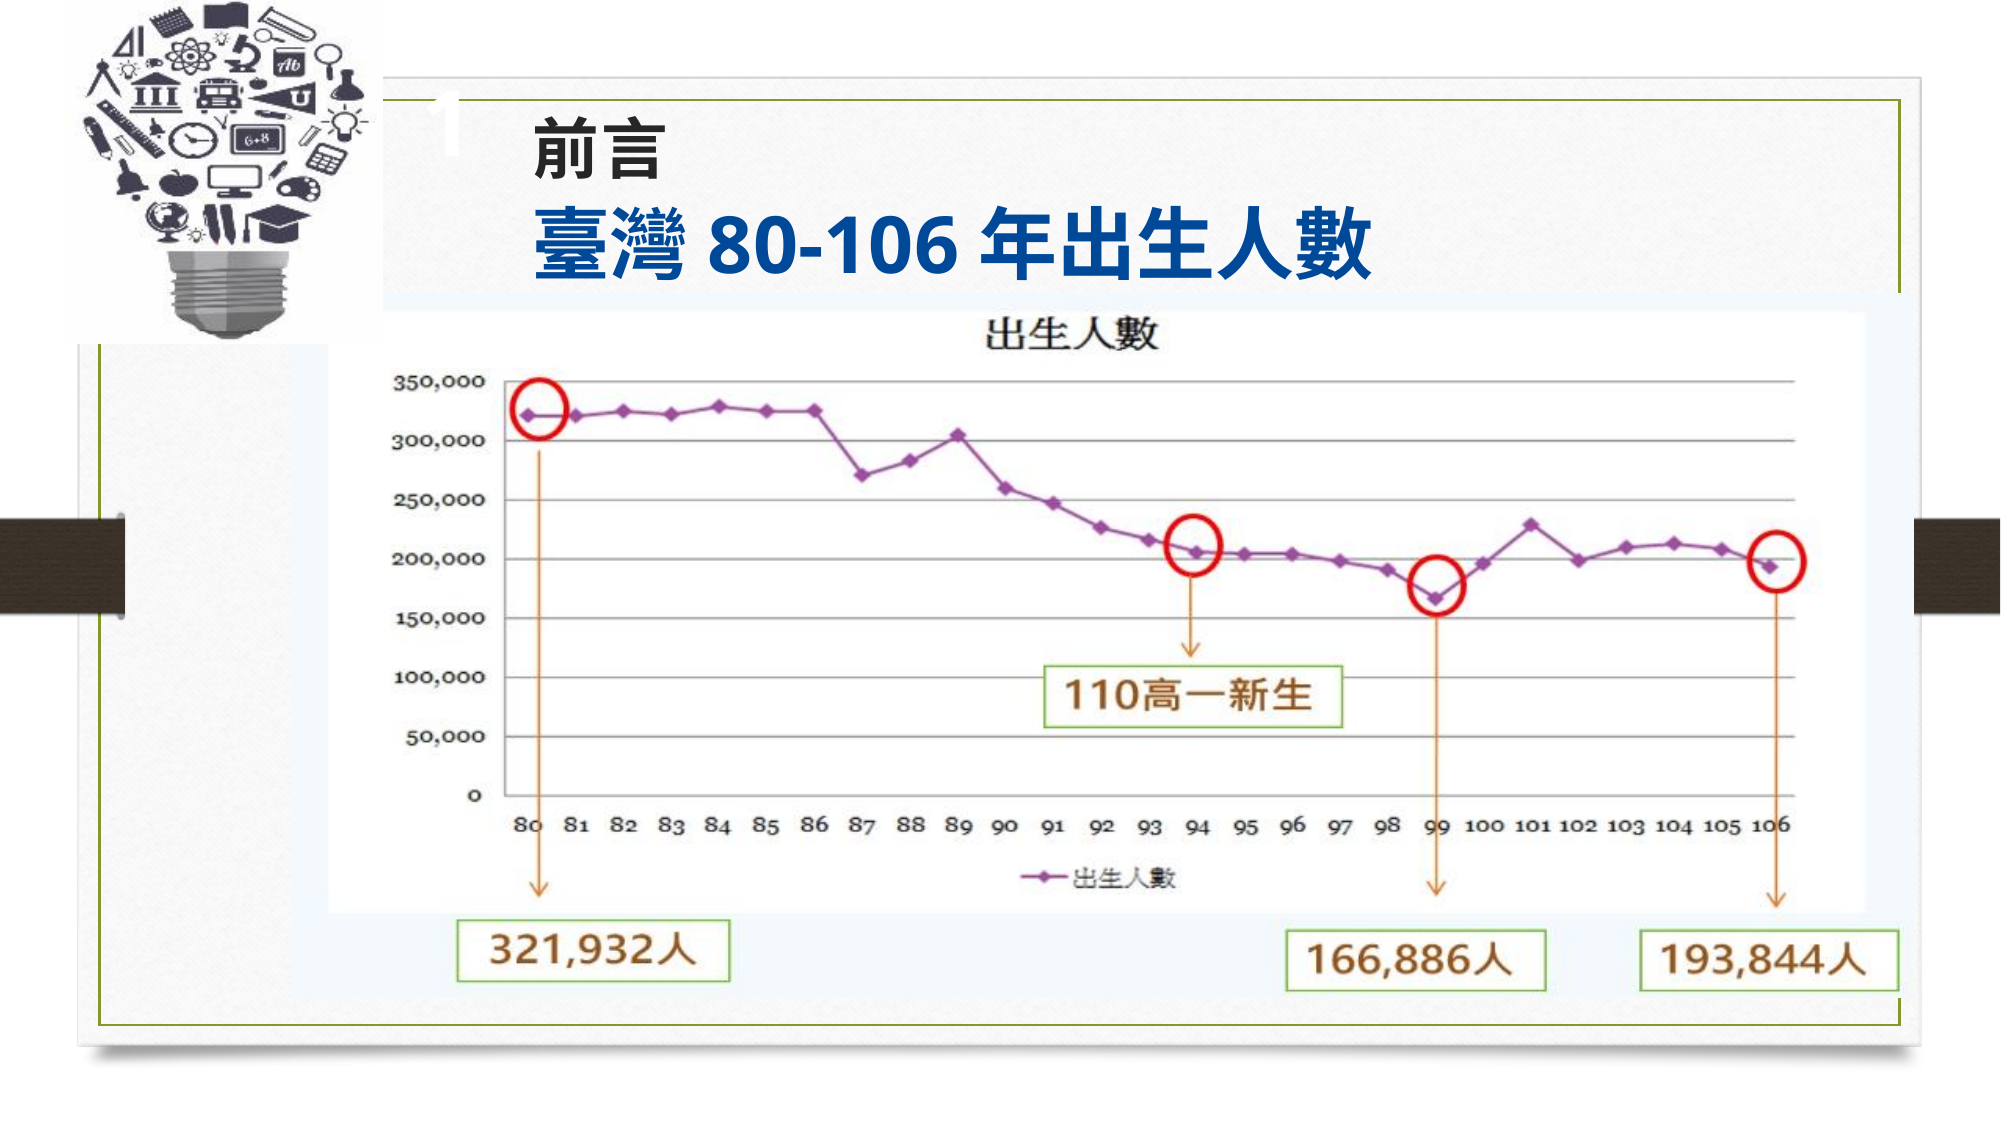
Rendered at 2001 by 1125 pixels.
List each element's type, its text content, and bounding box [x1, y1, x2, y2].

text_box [406, 57, 686, 200]
picture [0, 0, 2001, 1125]
text_box 臺灣80-106年出生人數 [516, 197, 1595, 291]
